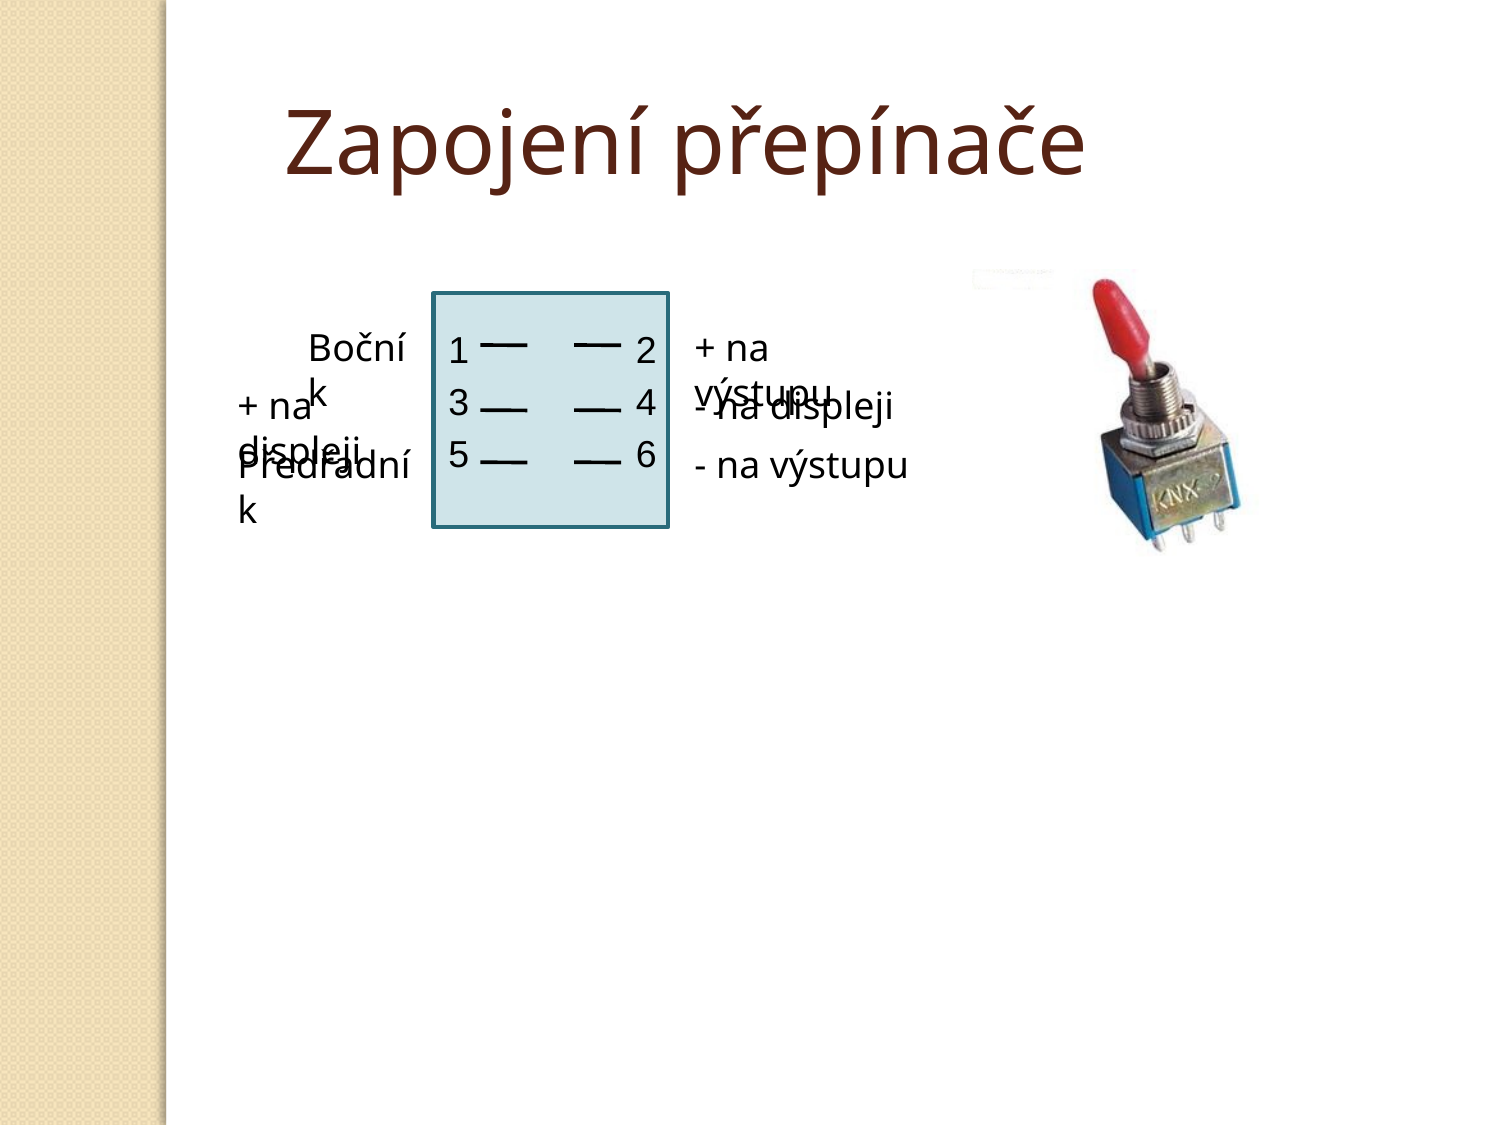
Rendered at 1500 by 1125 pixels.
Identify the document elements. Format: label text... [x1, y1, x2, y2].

text_box Předřadník [222, 433, 434, 539]
text_box + na displeji [222, 374, 426, 433]
text_box - na výstupu [679, 433, 926, 494]
text_box - na displeji [679, 374, 950, 435]
title Zapojení přepínače [269, 45, 1500, 233]
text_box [433, 292, 669, 528]
text_box Bočník [292, 316, 426, 374]
picture [972, 269, 1356, 557]
text_box + na výstupu [679, 316, 926, 374]
